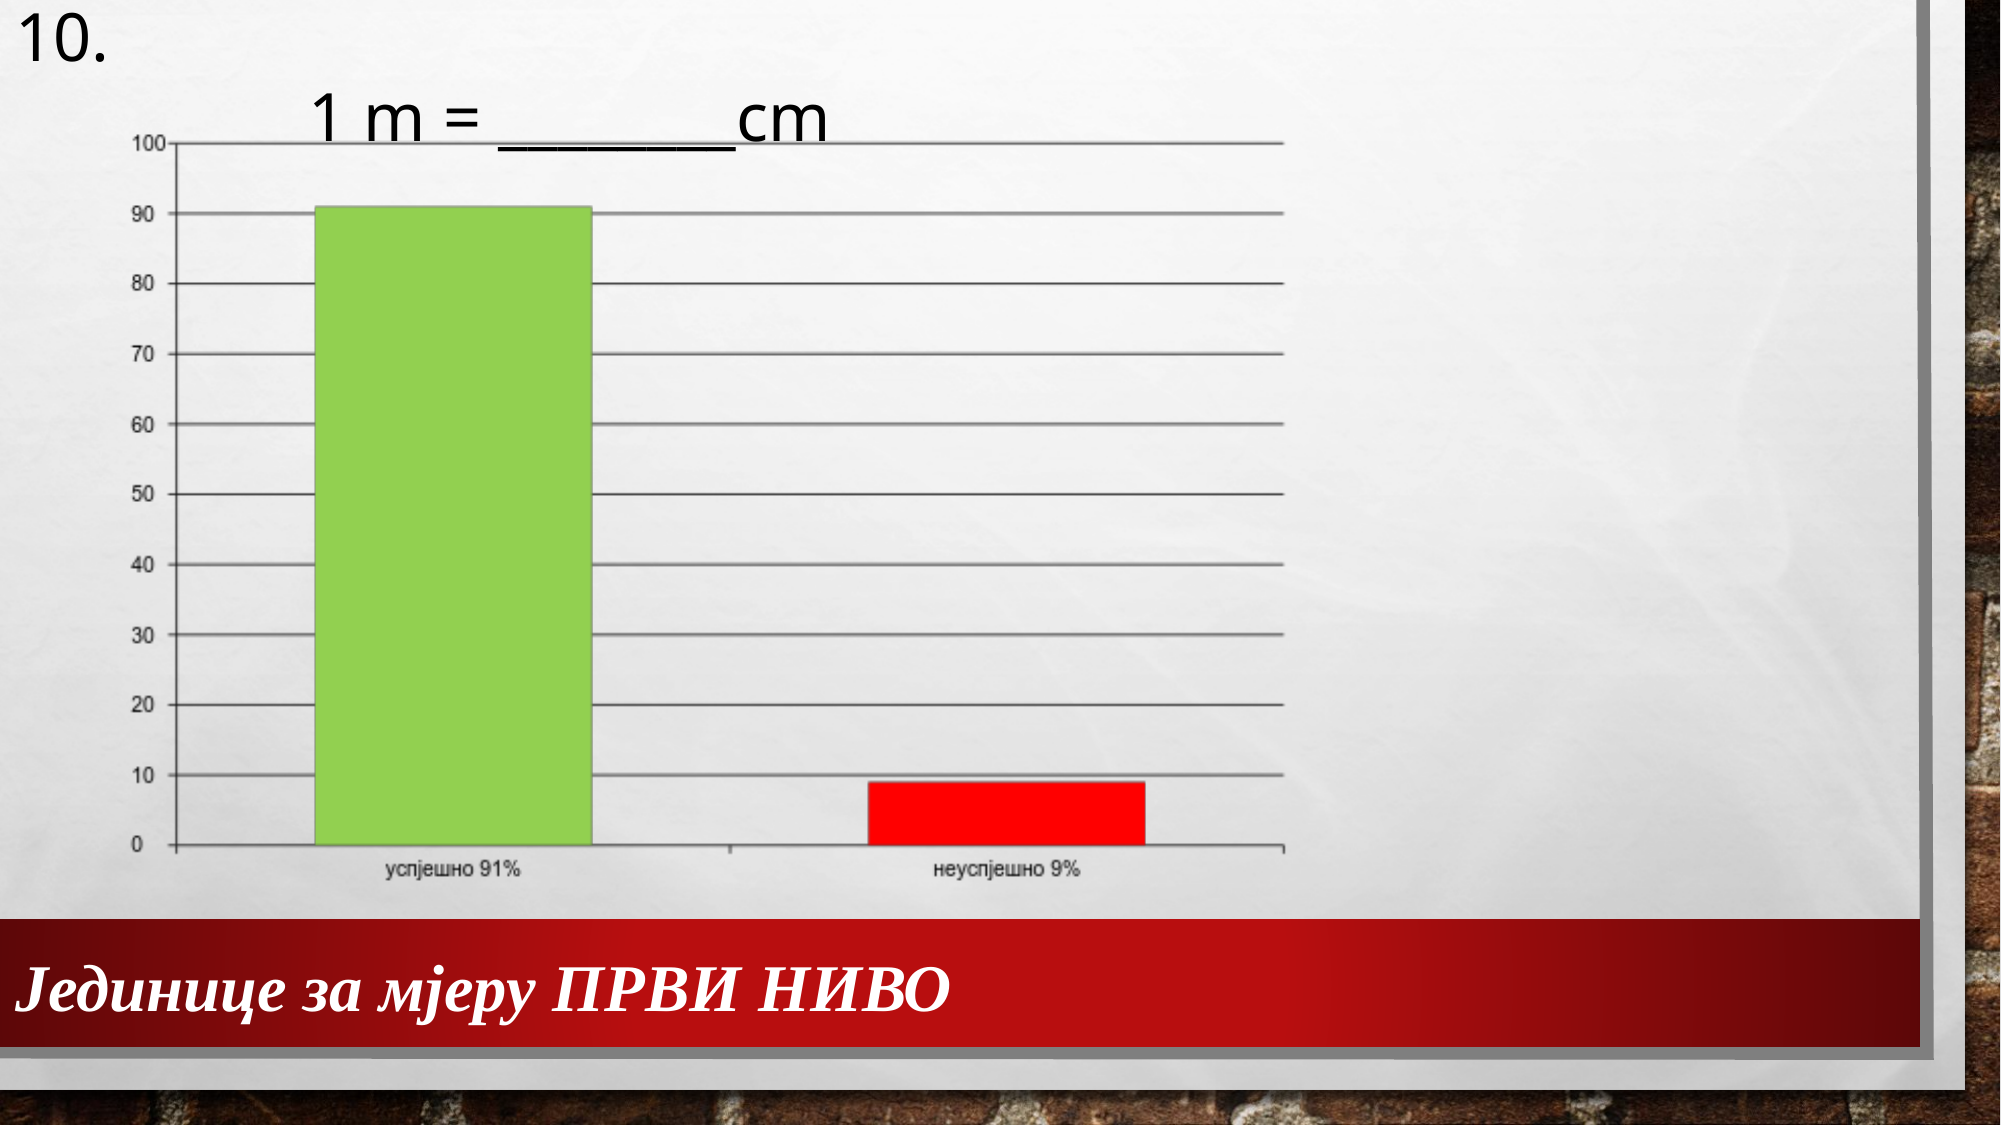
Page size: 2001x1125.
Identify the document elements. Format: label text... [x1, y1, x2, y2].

picture [0, 0, 2001, 1125]
picture [0, 0, 1921, 1048]
title 10. 1 m = ________cm [0, 0, 1888, 150]
text_box Јединице за мјеру ПРВИ НИВО [0, 937, 1002, 1034]
